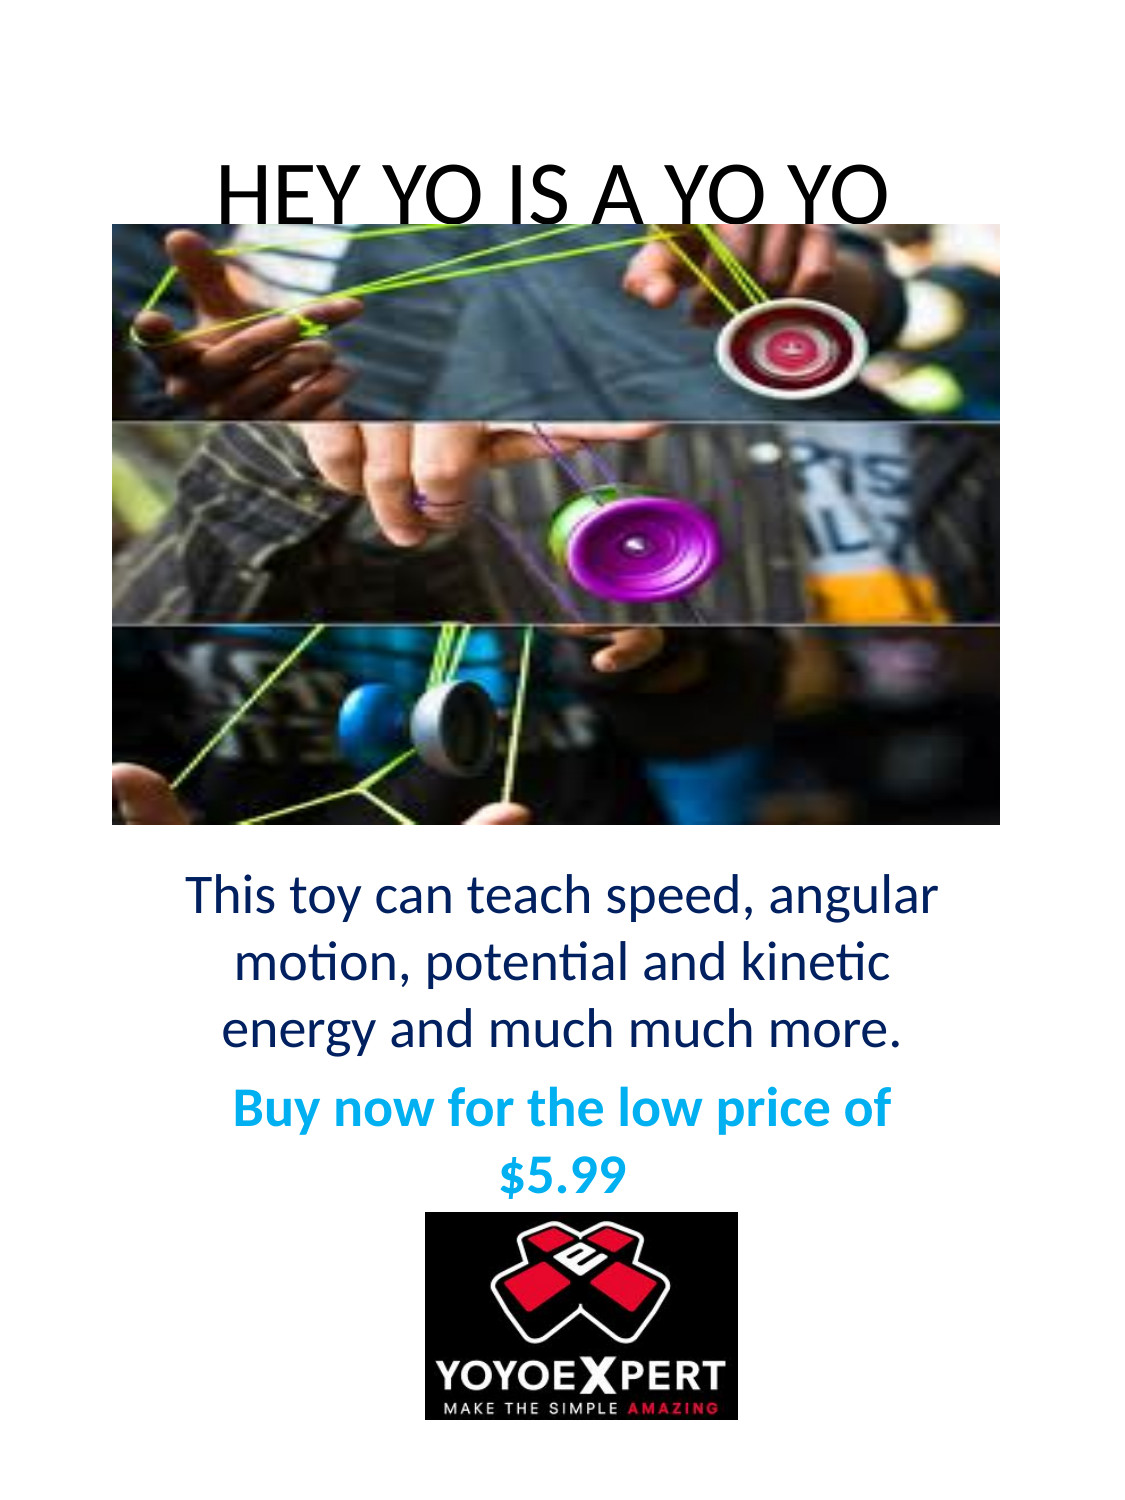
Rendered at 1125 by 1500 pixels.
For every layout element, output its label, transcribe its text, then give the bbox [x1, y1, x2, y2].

picture [424, 1212, 738, 1420]
picture [112, 224, 1001, 826]
subtitle This toy can teach speed, angular motion, potential and kinetic energy and much much more. Buy now for the low price of $5.99 [168, 849, 957, 1234]
title HEY YO IS A YO YO [75, 87, 1032, 288]
